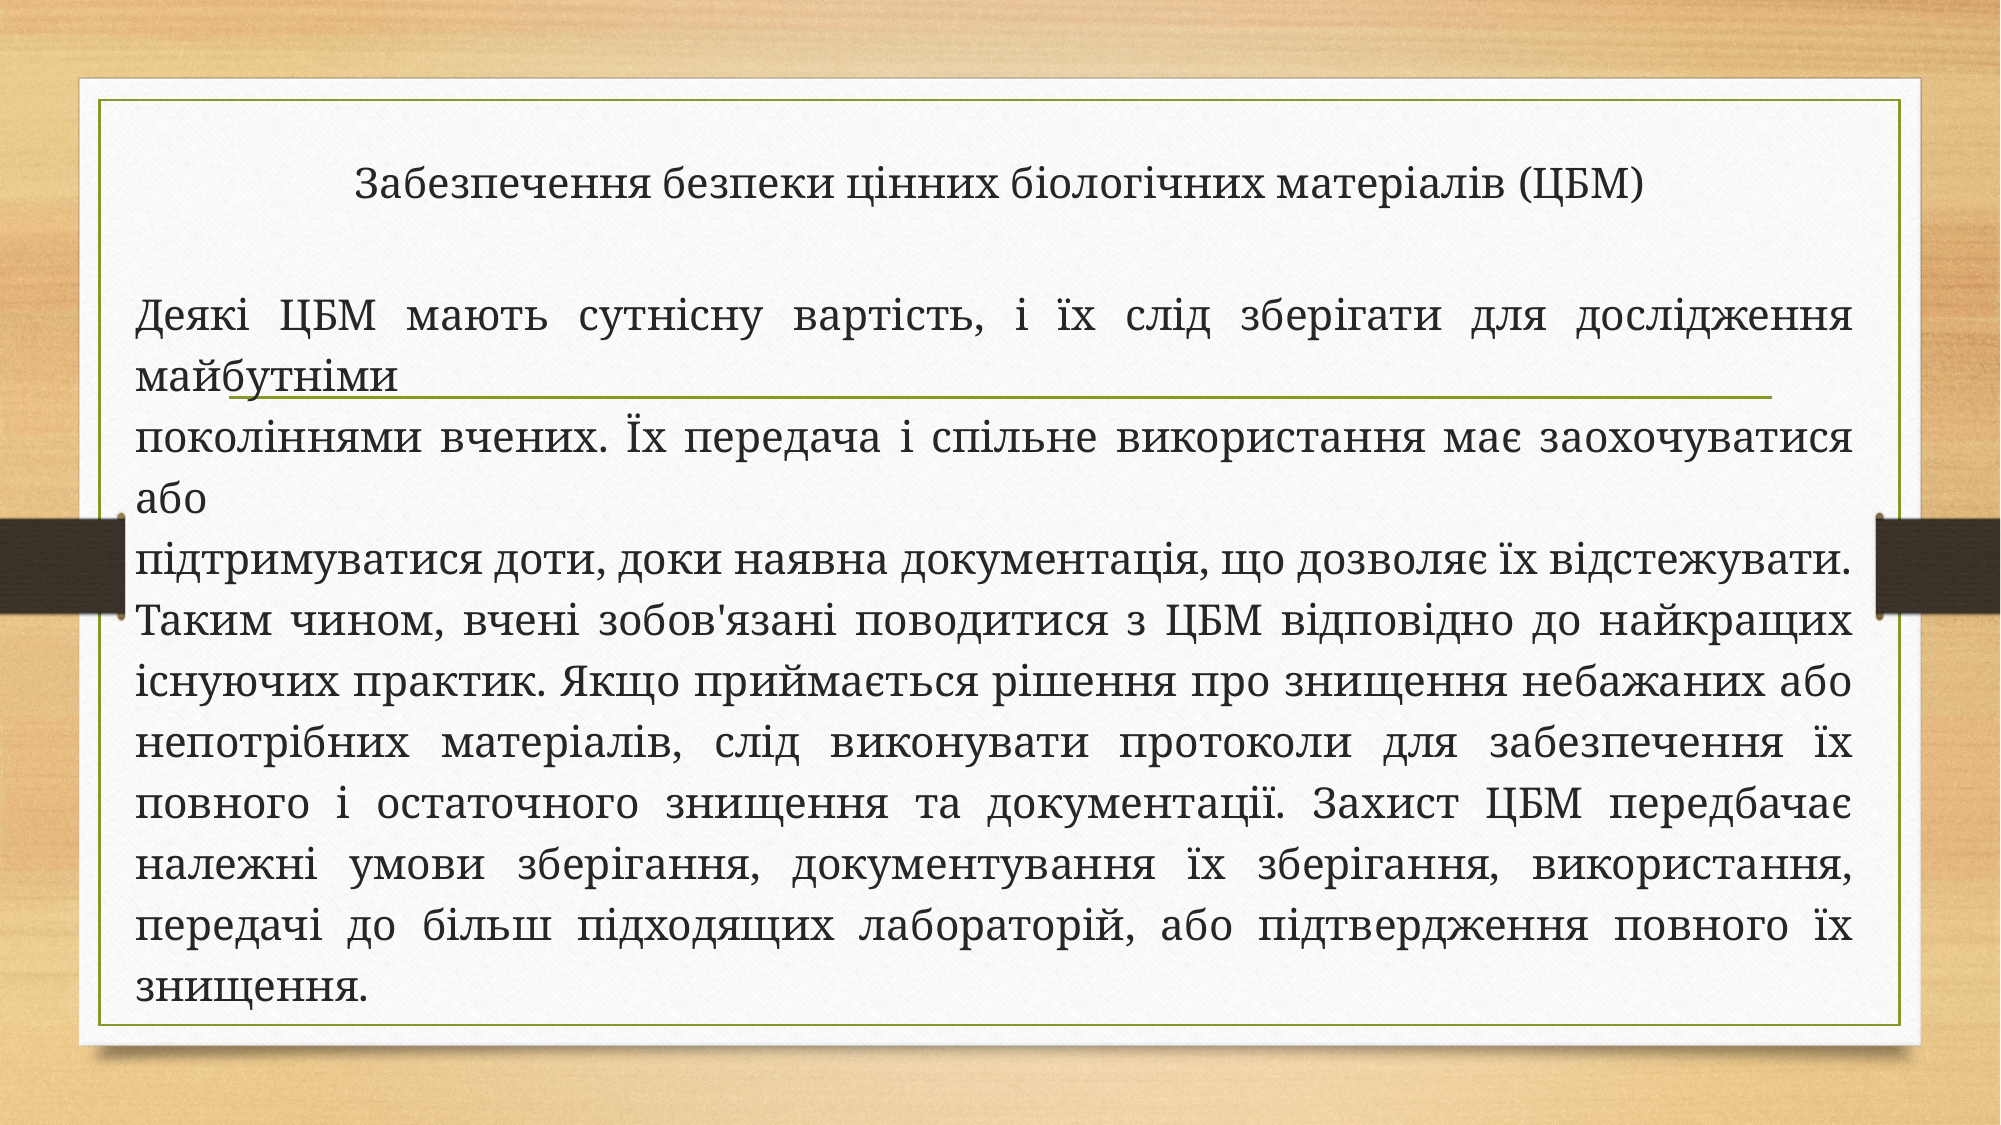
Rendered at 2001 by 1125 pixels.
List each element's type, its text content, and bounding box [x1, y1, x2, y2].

list Деякі ЦБМ мають сутнісну вартість, і їх слід зберігати для дослідження майбутніми поколіннями вчених. Їх передача і спільне використання має заохочуватися або підтримуватися доти, доки наявна документація, що дозволяє їх відстежувати. Таким чином, вчені зобов'язані поводитися з ЦБМ відповідно до найкращих існуючих практик. Якщо приймається рішення про знищення небажаних або непотрібних матеріалів, слід виконувати протоколи для забезпечення їх повного і остаточного знищення та документації. Захист ЦБМ передбачає належні умови зберігання, документування їх зберігання, використання, передачі до більш підходящих лабораторій, або підтвердження повного їх знищення. [120, 270, 1869, 1029]
title Забезпечення безпеки цінних біологічних матеріалів (ЦБМ) [212, 134, 1788, 230]
picture [0, 0, 2001, 1125]
